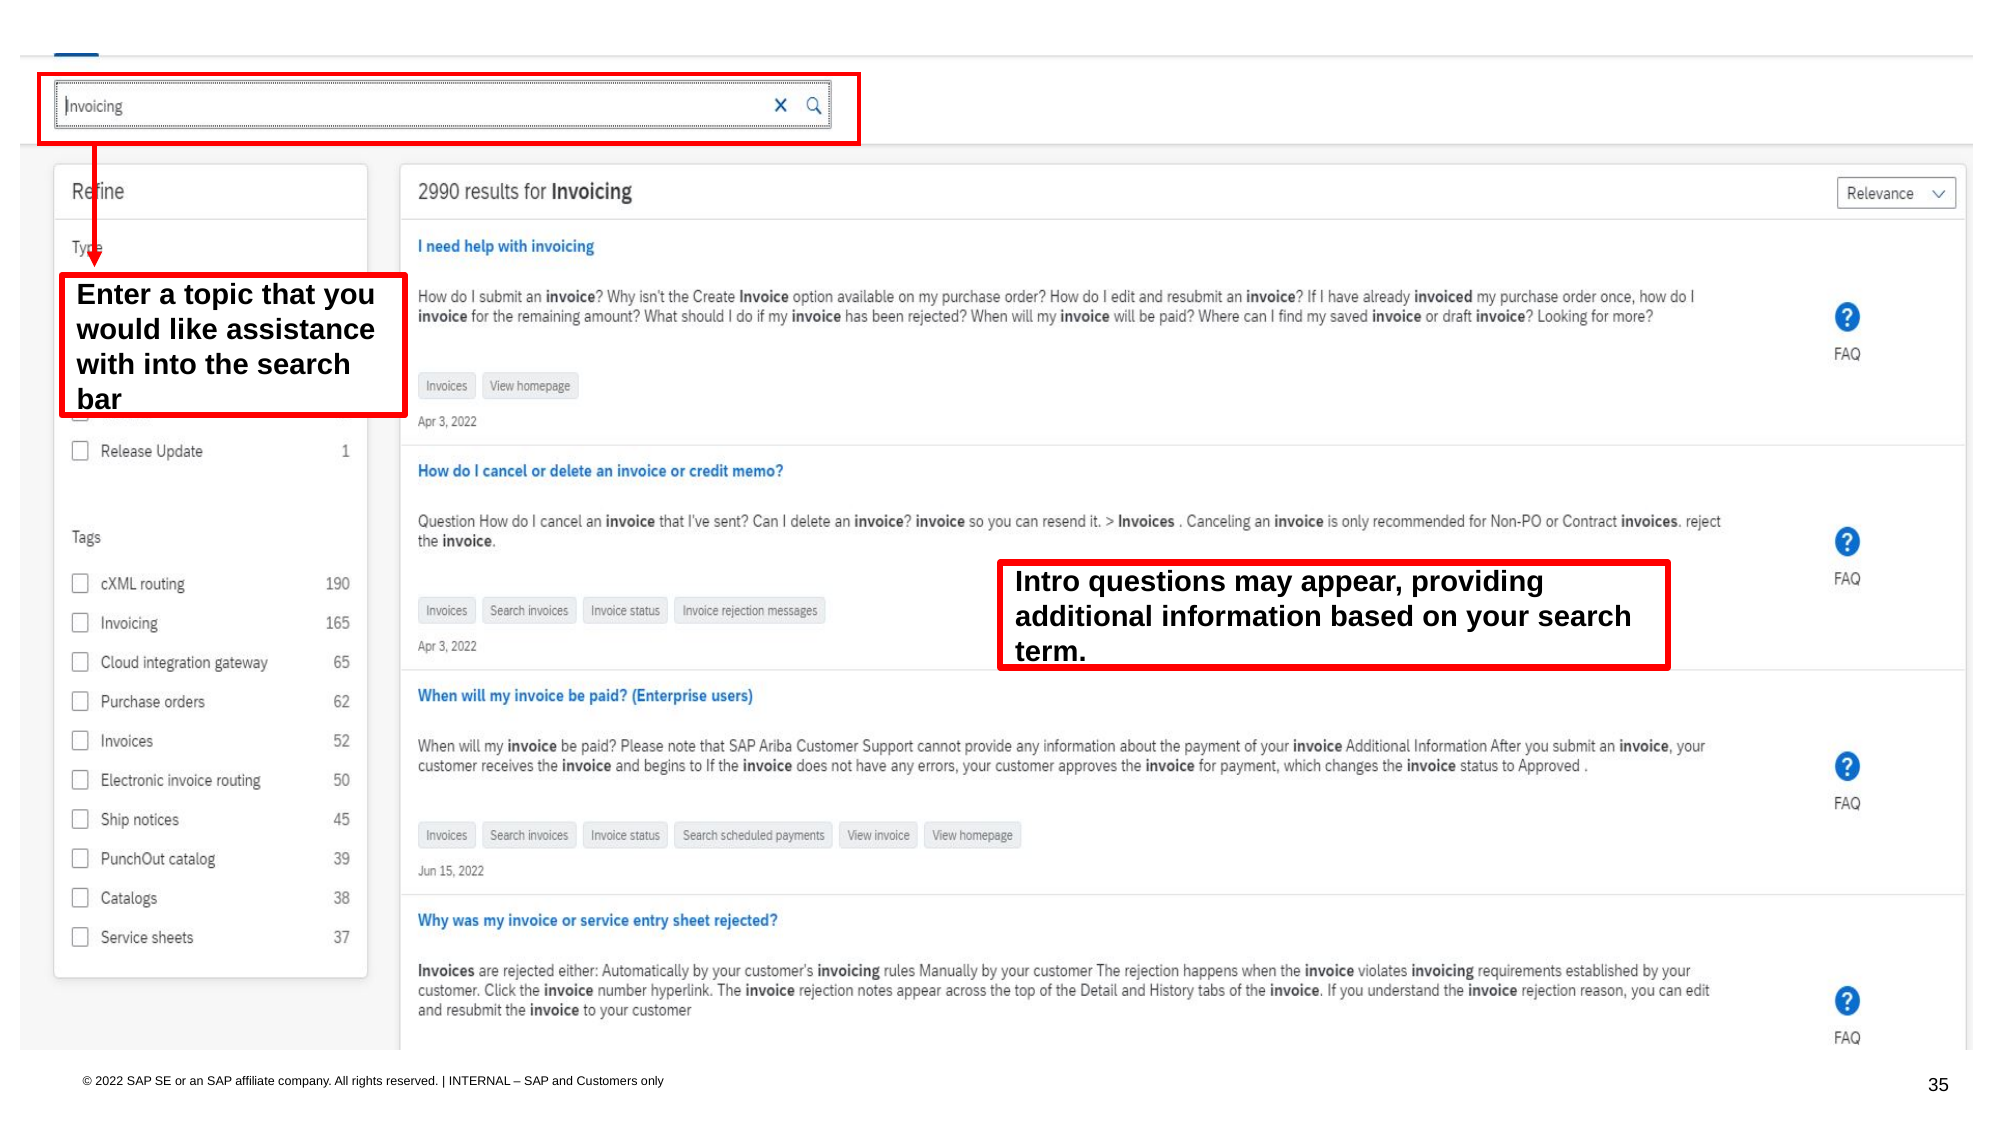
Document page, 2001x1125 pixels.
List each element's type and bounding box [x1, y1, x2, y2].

picture [20, 53, 1973, 1051]
